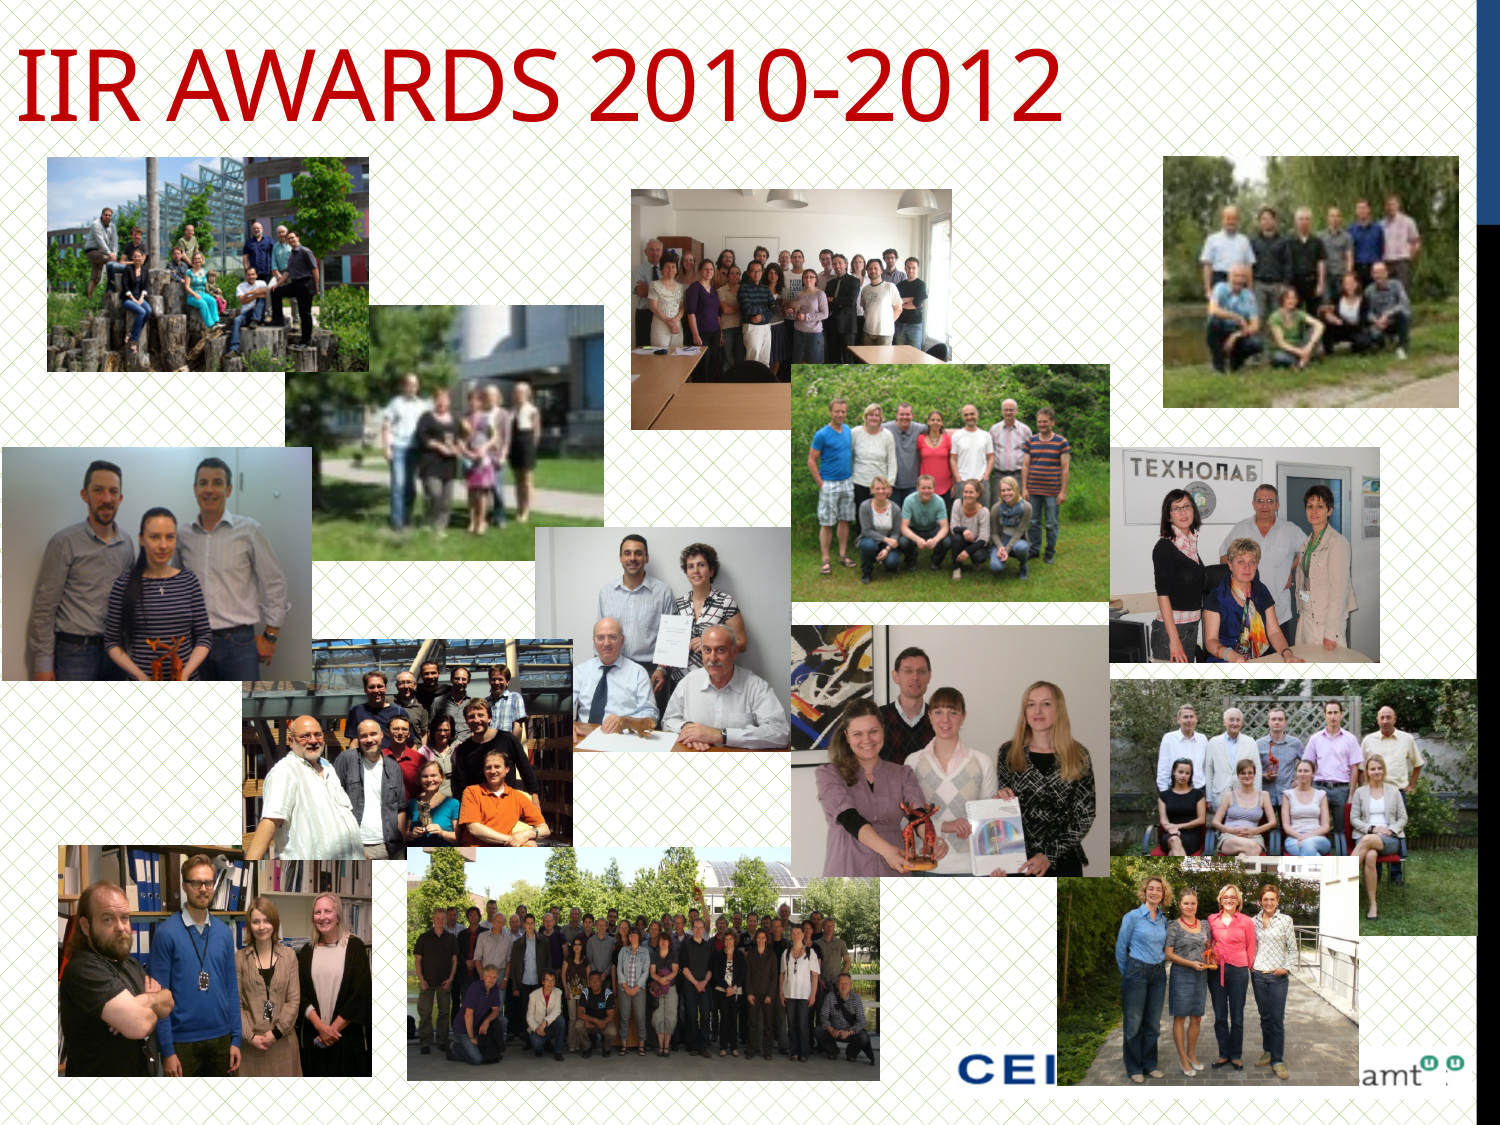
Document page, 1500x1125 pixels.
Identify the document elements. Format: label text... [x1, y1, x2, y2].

picture [1162, 156, 1460, 408]
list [1119, 678, 1478, 936]
picture [2, 156, 1472, 1099]
title IIR AWARDS 2010-2012 [0, 0, 1341, 149]
